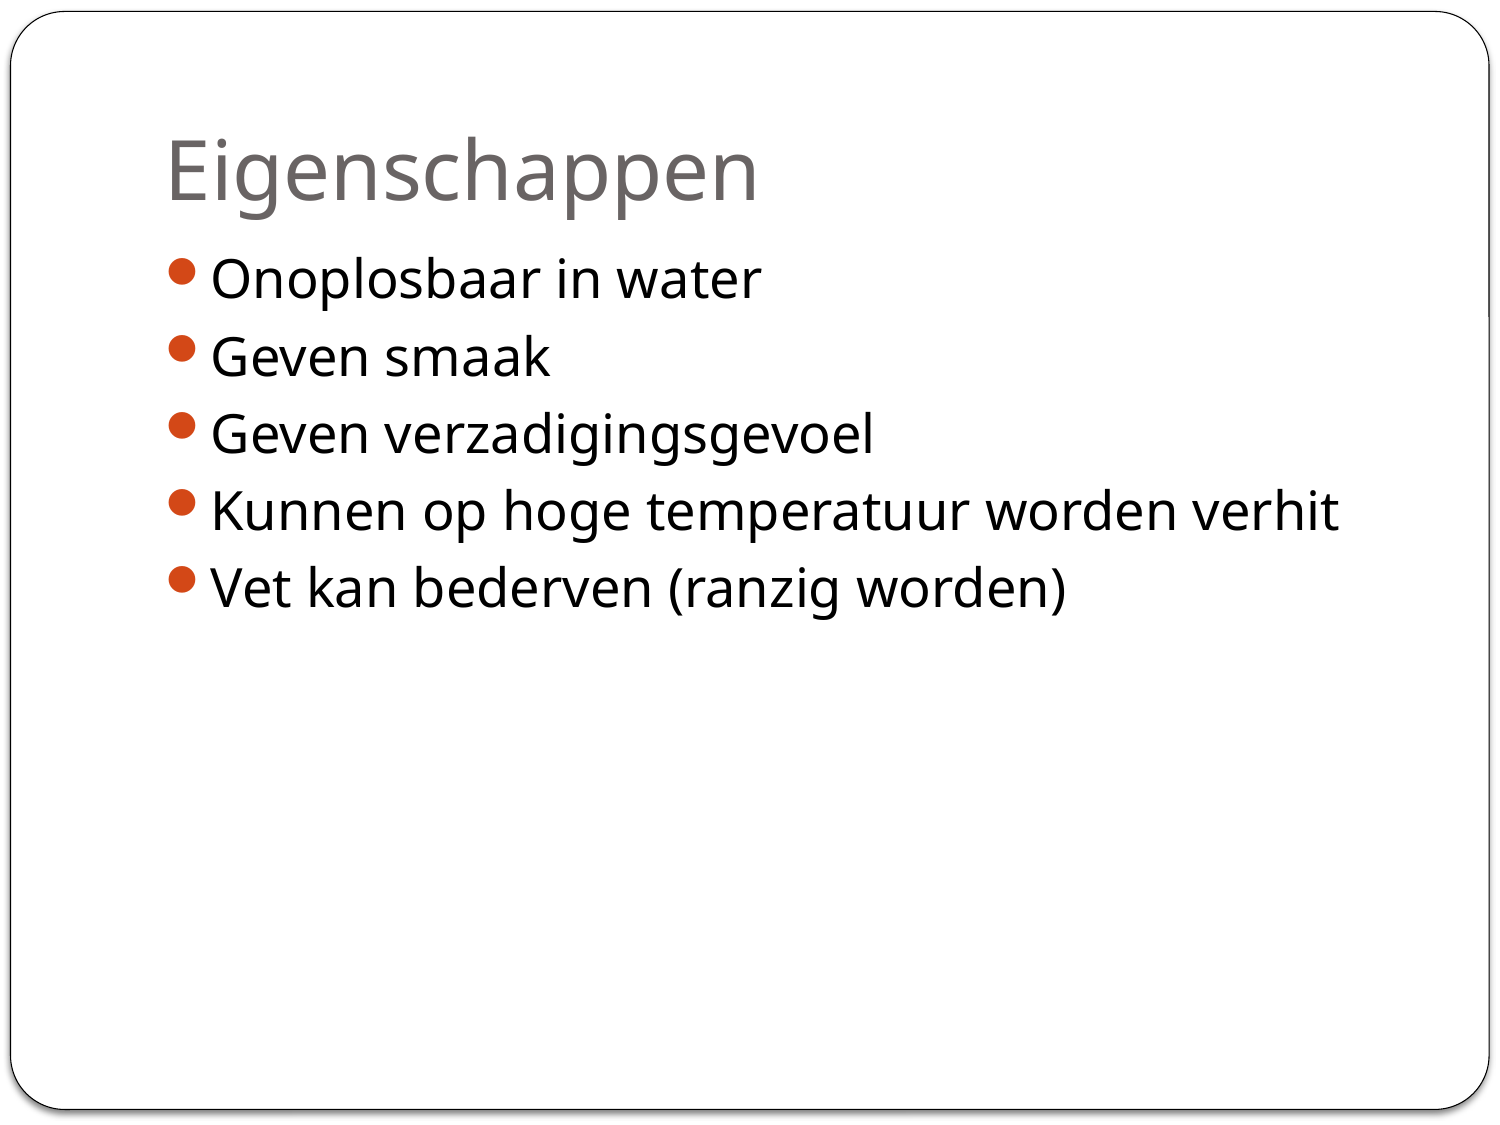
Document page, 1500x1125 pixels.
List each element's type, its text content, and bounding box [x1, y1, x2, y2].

title Eigenschappen [150, 45, 1425, 233]
list Onoplosbaar in water Geven smaak Geven verzadigingsgevoel Kunnen op hoge temperatuur worden verhit Vet kan bederven (ranzig worden) [150, 237, 1425, 988]
